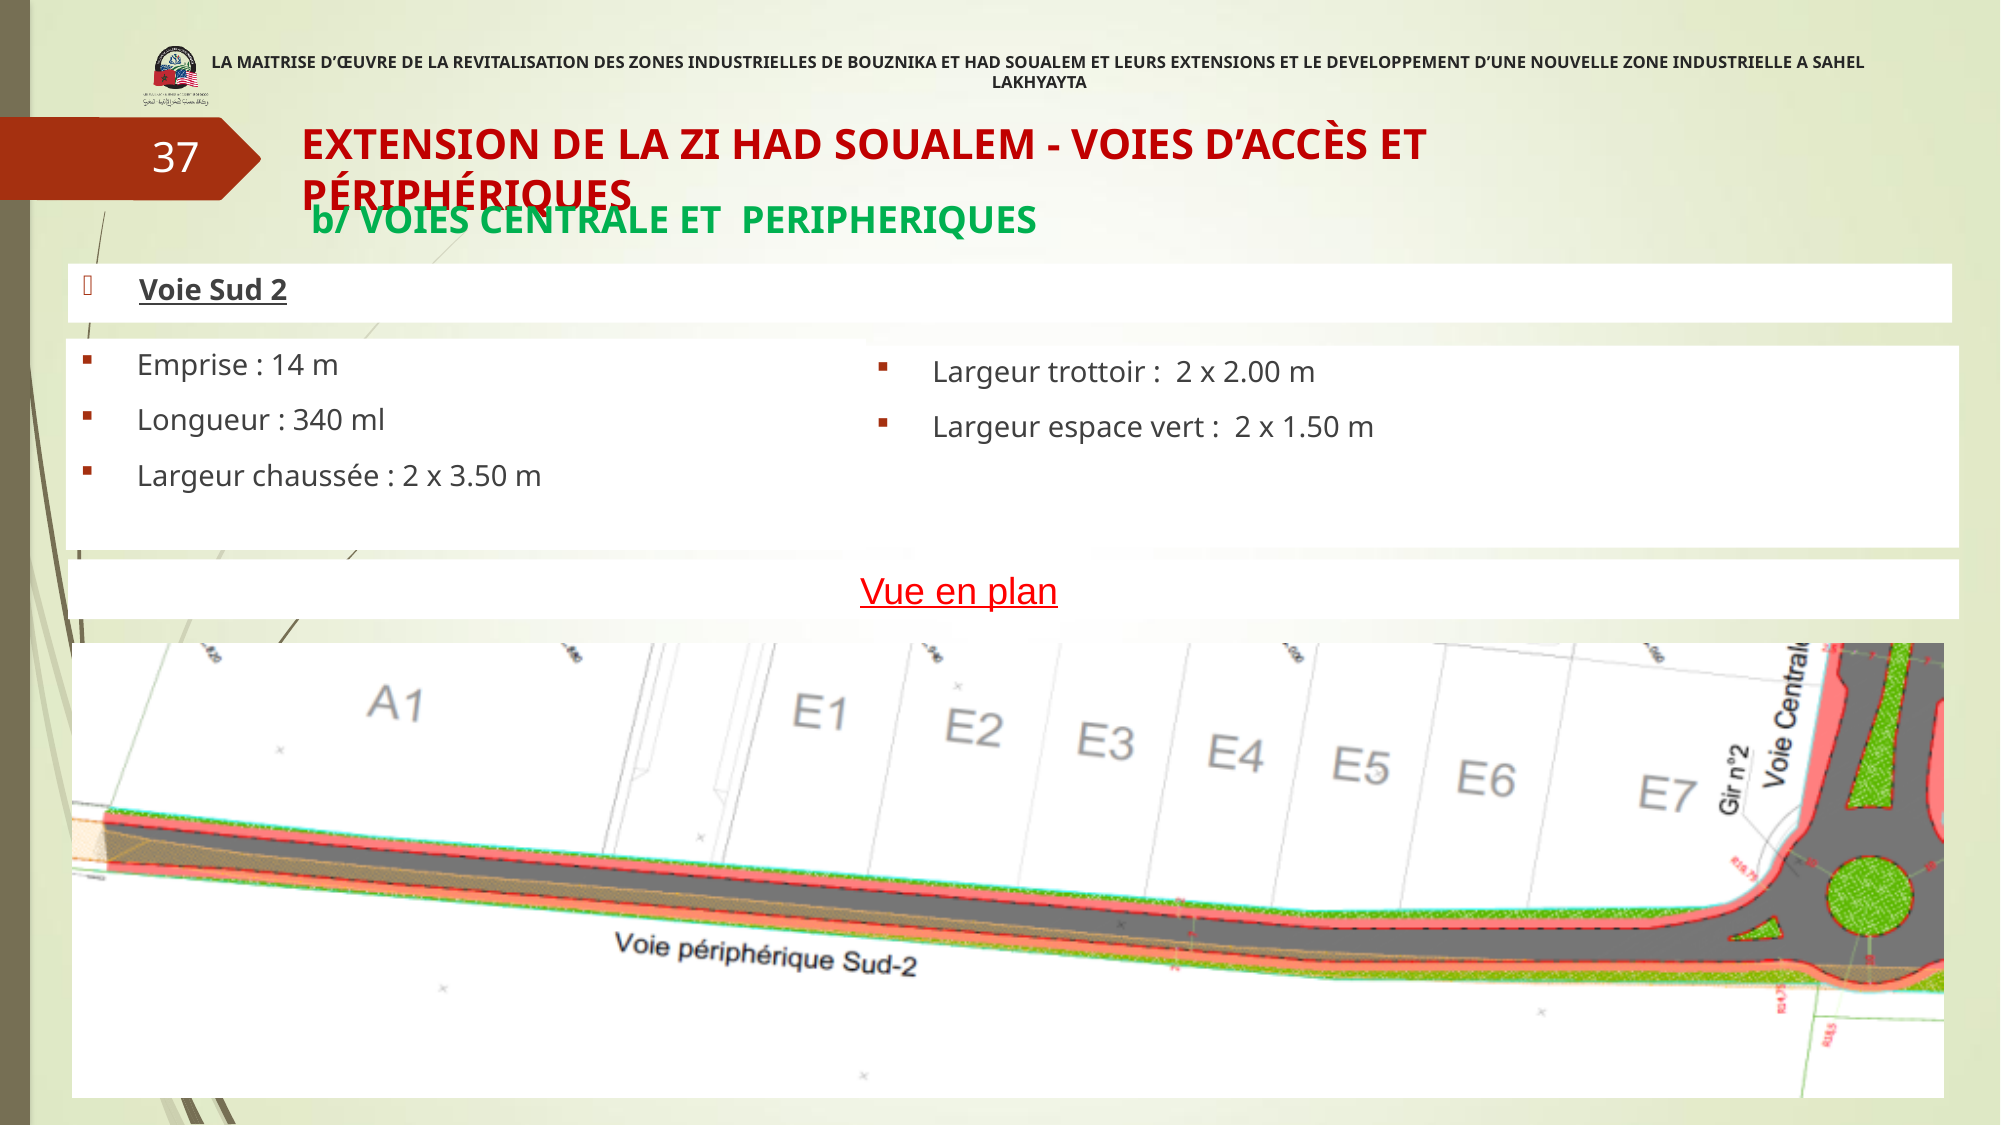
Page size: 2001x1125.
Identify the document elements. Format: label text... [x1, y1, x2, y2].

slide_number 37 [87, 129, 216, 189]
picture [82, 550, 220, 559]
text_box Emprise : 14 m Longueur : 340 ml Largeur chaussée : 2 x 3.50 m [65, 338, 866, 550]
text_box EXTENSION DE LA ZI HAD SOUALEM - VOIES D’ACCÈS ET PÉRIPHÉRIQUES [287, 113, 1750, 207]
text_box b/ VOIES CENTRALE ET PERIPHERIQUES [296, 188, 1093, 255]
text_box LA MAITRISE D’ŒUVRE DE LA REVITALISATION DES ZONES INDUSTRIELLES DE BOUZNIKA ET HAD SOUALEM ET LEURS EXTENSIONS ET LE DEVELOPPEMENT D’UNE NOUVELLE ZONE INDUSTRIELLE A SAHEL LAKHYAYTA [214, 44, 1889, 113]
text_box Voie Sud 2 [68, 263, 1953, 323]
picture [222, 550, 354, 559]
text_box Largeur trottoir : 2 x 2.00 m Largeur espace vert : 2 x 1.50 m [866, 345, 1960, 548]
picture [30, 0, 2001, 1125]
text_box Vue en plan [68, 559, 1960, 620]
picture [90, 323, 376, 338]
